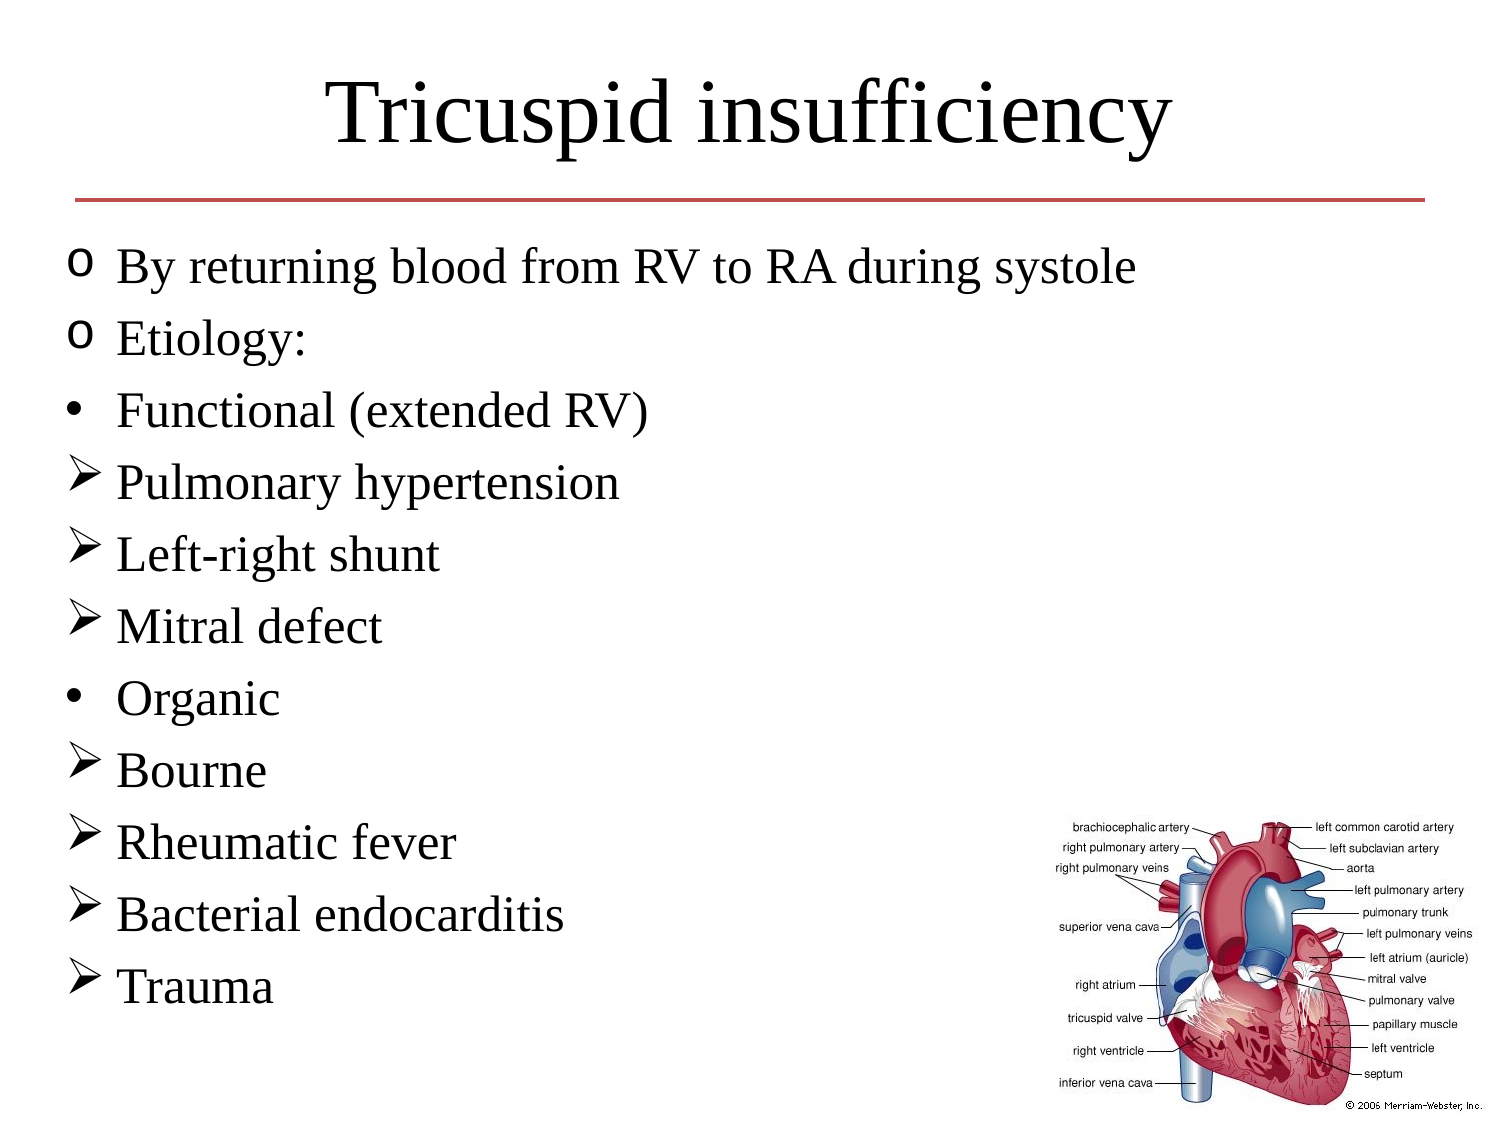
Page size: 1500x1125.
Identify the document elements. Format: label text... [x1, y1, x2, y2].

list By returning blood from RV to RA during systole Etiology: Functional (extended RV) Pulmonary hypertension Left-right shunt Mitral defect Organic Bourne Rheumatic fever Bacterial endocarditis Trauma [49, 224, 1500, 1026]
title Tricuspid insufficiency [74, 12, 1426, 199]
picture [1049, 815, 1486, 1113]
